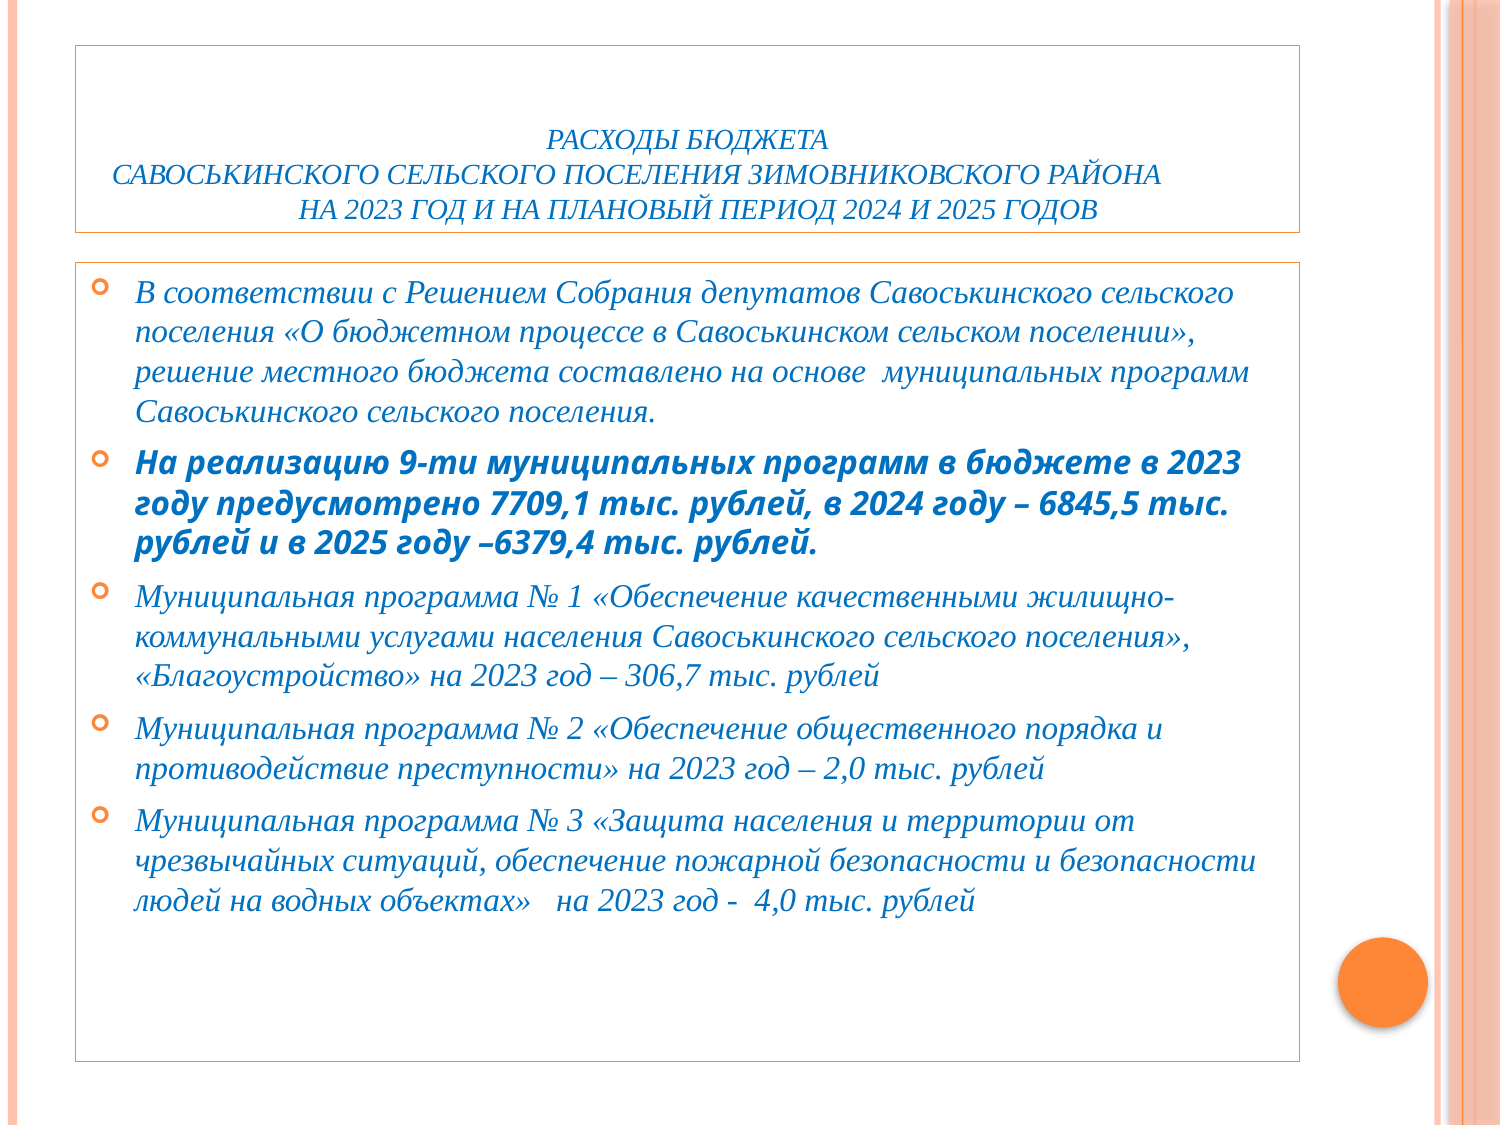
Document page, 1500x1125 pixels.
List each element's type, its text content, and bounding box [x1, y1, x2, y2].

title Расходы бюджета Савоськинского сельского поселения Зимовниковского района на 2023 год и на плановый период 2024 и 2025 годов [75, 45, 1300, 233]
list В соответствии с Решением Собрания депутатов Савоськинского сельского поселения «О бюджетном процессе в Савоськинском сельском поселении», решение местного бюджета составлено на основе муниципальных программ Савоськинского сельского поселения. На реализацию 9-ти муниципальных программ в бюджете в 2023 году предусмотрено 7709,1 тыс. рублей, в 2024 году – 6845,5 тыс. рублей и в 2025 году –6379,4 тыс. рублей. Муниципальная программа № 1 «Обеспечение качественными жилищно-коммунальными услугами населения Савоськинского сельского поселения», «Благоустройство» на 2023 год – 306,7 тыс. рублей Муниципальная программа № 2 «Обеспечение общественного порядка и противодействие преступности» на 2023 год – 2,0 тыс. рублей Муниципальная программа № 3 «Защита населения и территории от чрезвычайных ситуаций, обеспечение пожарной безопасности и безопасности людей на водных объектах» на 2023 год - 4,0 тыс. рублей [75, 262, 1300, 1062]
